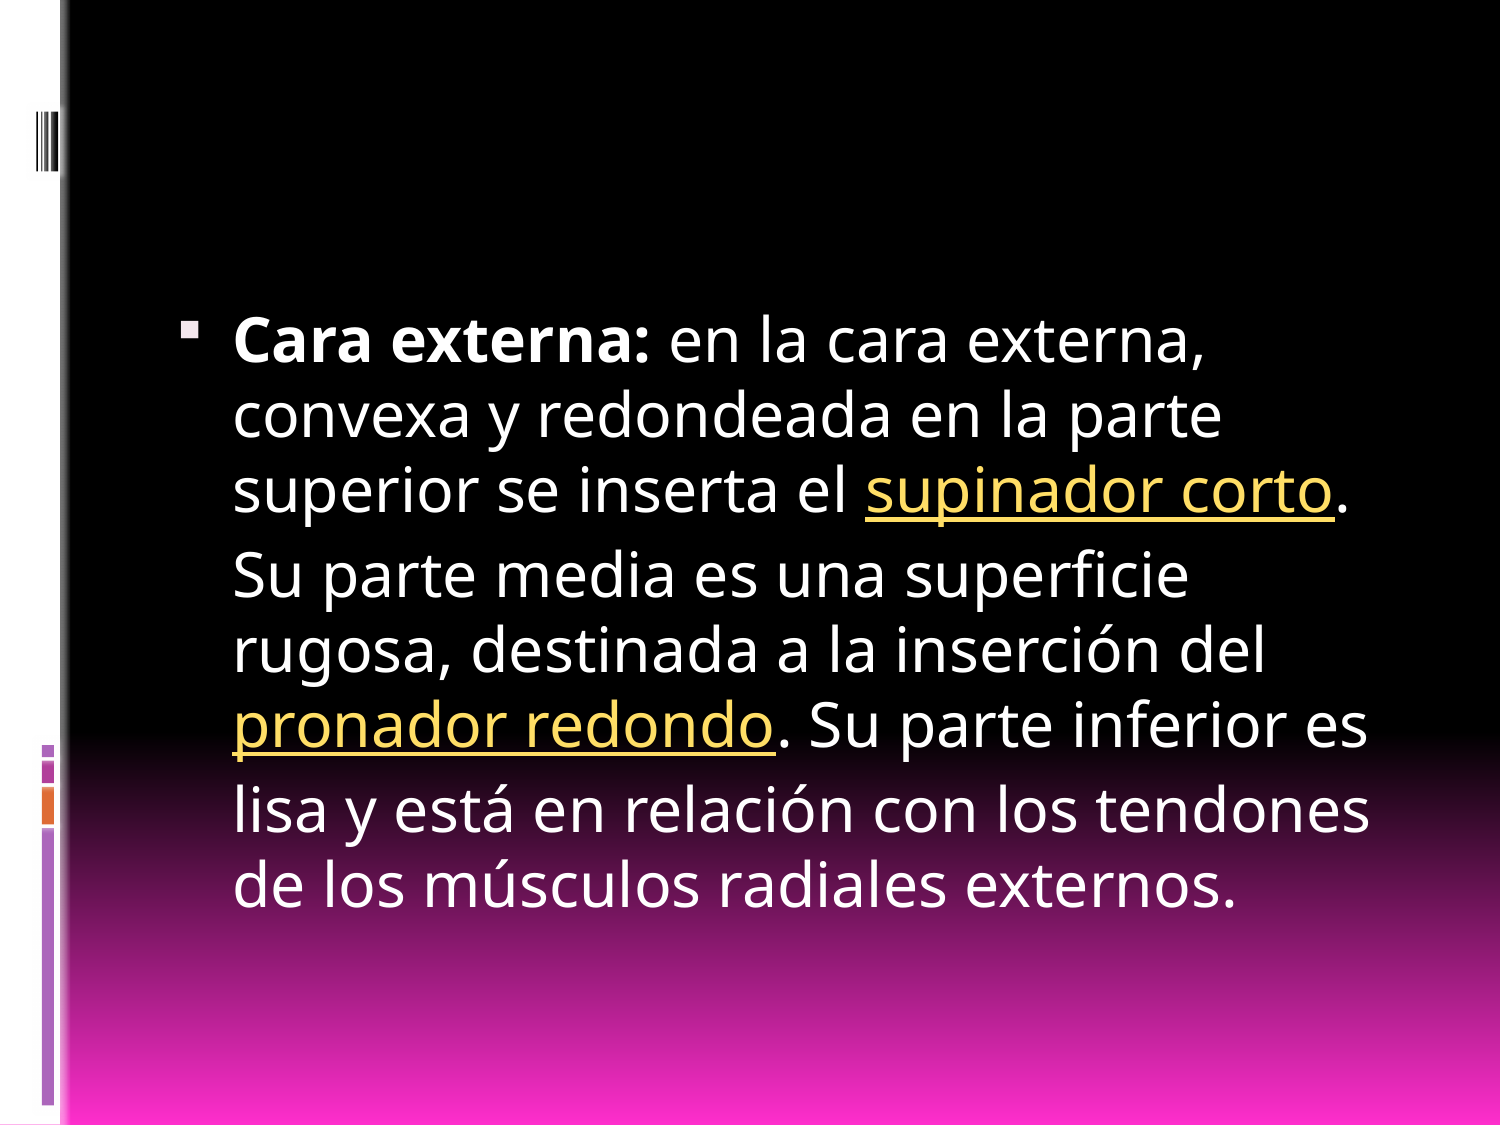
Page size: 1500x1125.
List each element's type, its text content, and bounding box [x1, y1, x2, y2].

list Cara externa: en la cara externa, convexa y redondeada en la parte superior se inserta el supinador corto. Su parte media es una superficie rugosa, destinada a la inserción del pronador redondo. Su parte inferior es lisa y está en relación con los tendones de los músculos radiales externos. [150, 292, 1425, 1043]
